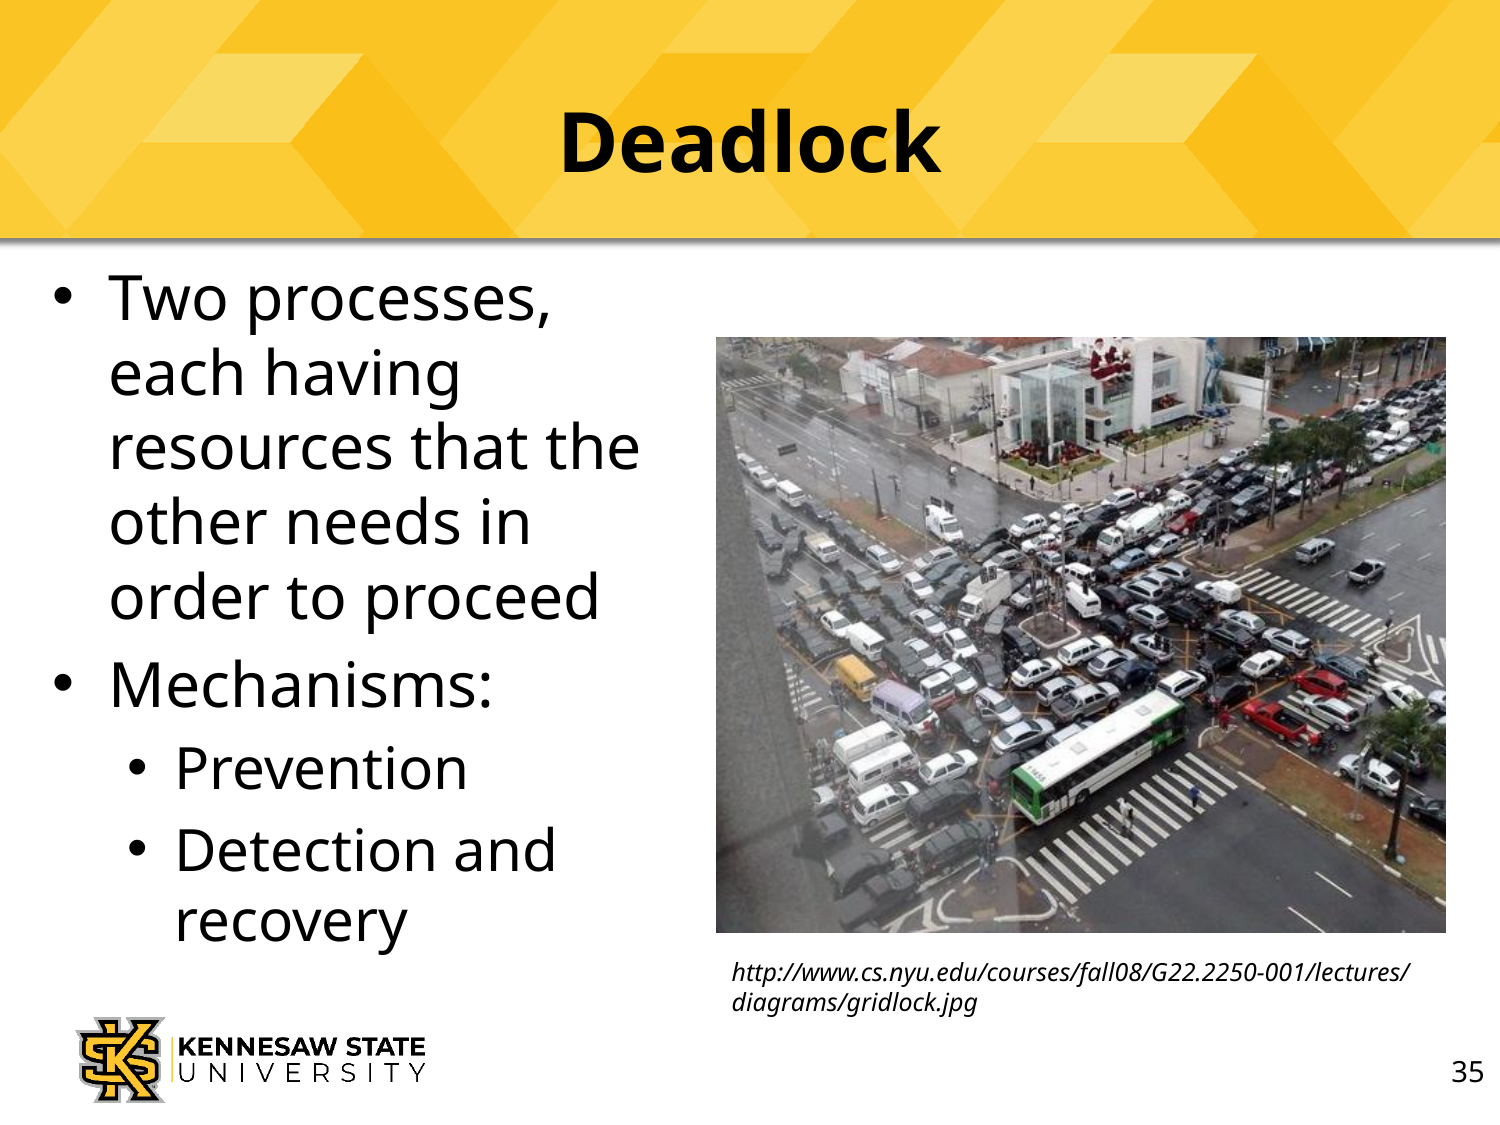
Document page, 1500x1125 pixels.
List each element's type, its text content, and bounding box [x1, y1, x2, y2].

slide_number 35 [1187, 1035, 1500, 1111]
title Deadlock [75, 45, 1425, 233]
picture [716, 337, 1446, 934]
list Two processes, each having resources that the other needs in order to proceed Mechanisms: Prevention Detection and recovery [37, 249, 675, 1051]
picture [0, 0, 1500, 251]
text_box http://www.cs.nyu.edu/courses/fall08/G22.2250-001/lectures/diagrams/gridlock.jpg [716, 949, 1468, 1024]
picture [75, 1051, 425, 1103]
